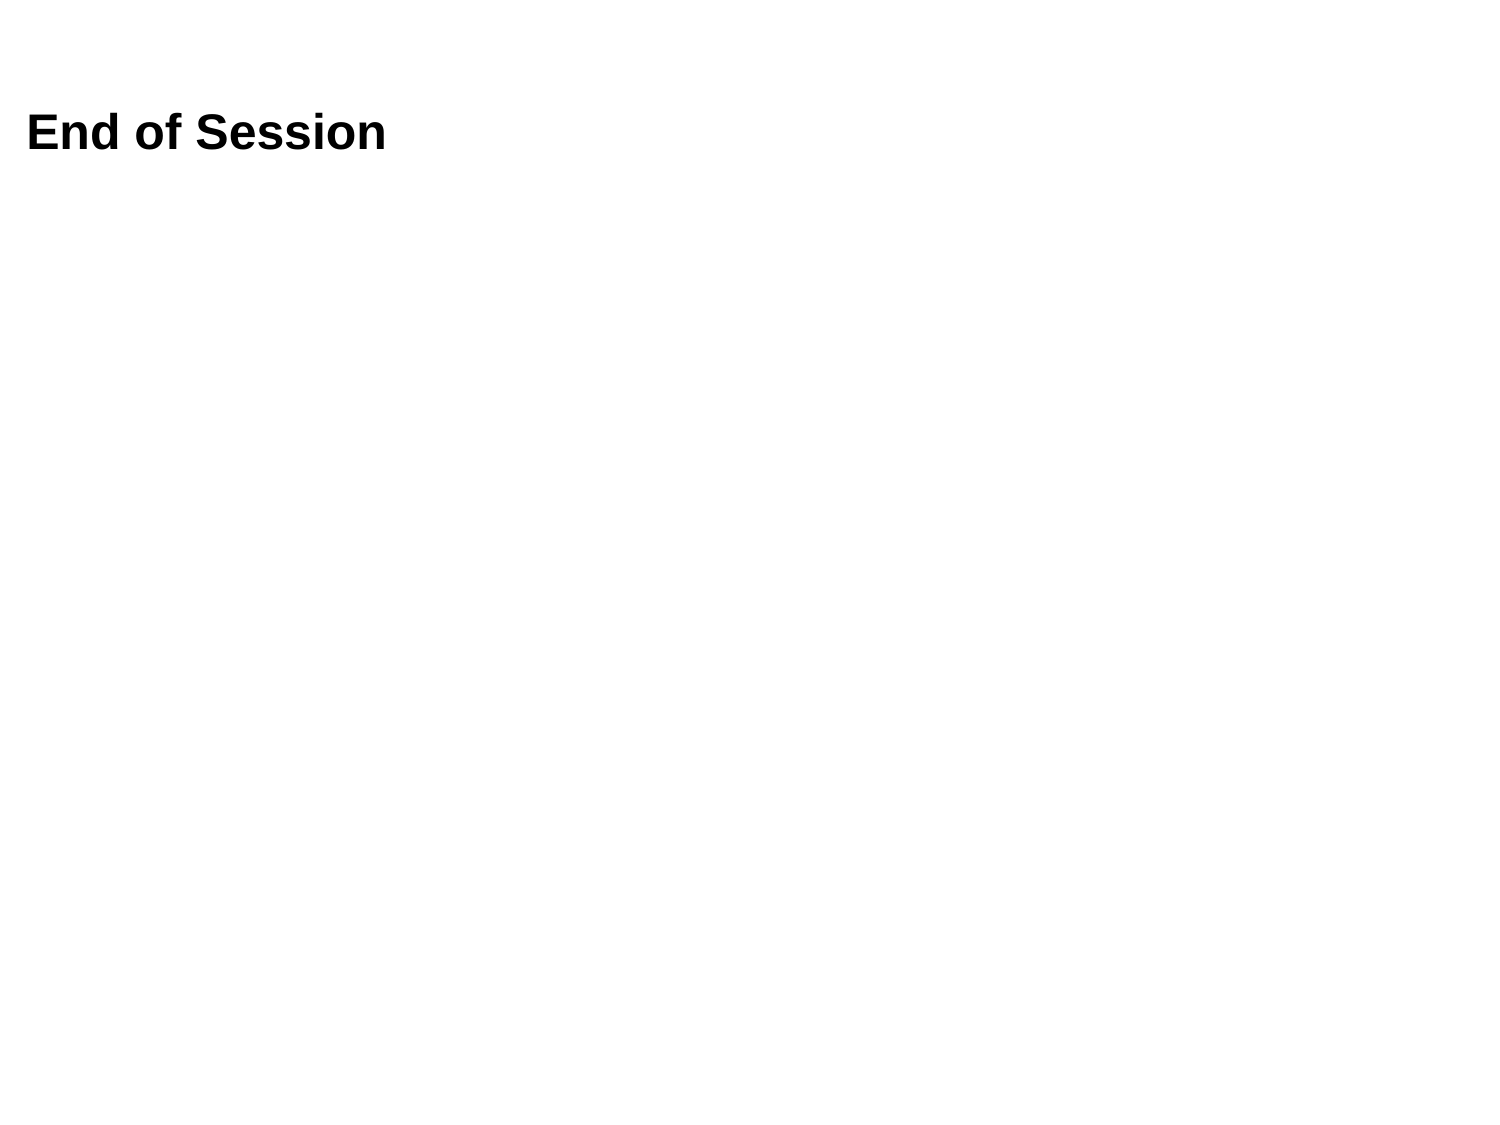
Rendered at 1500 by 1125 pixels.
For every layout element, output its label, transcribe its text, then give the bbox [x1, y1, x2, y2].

title End of Session [26, 99, 1472, 224]
